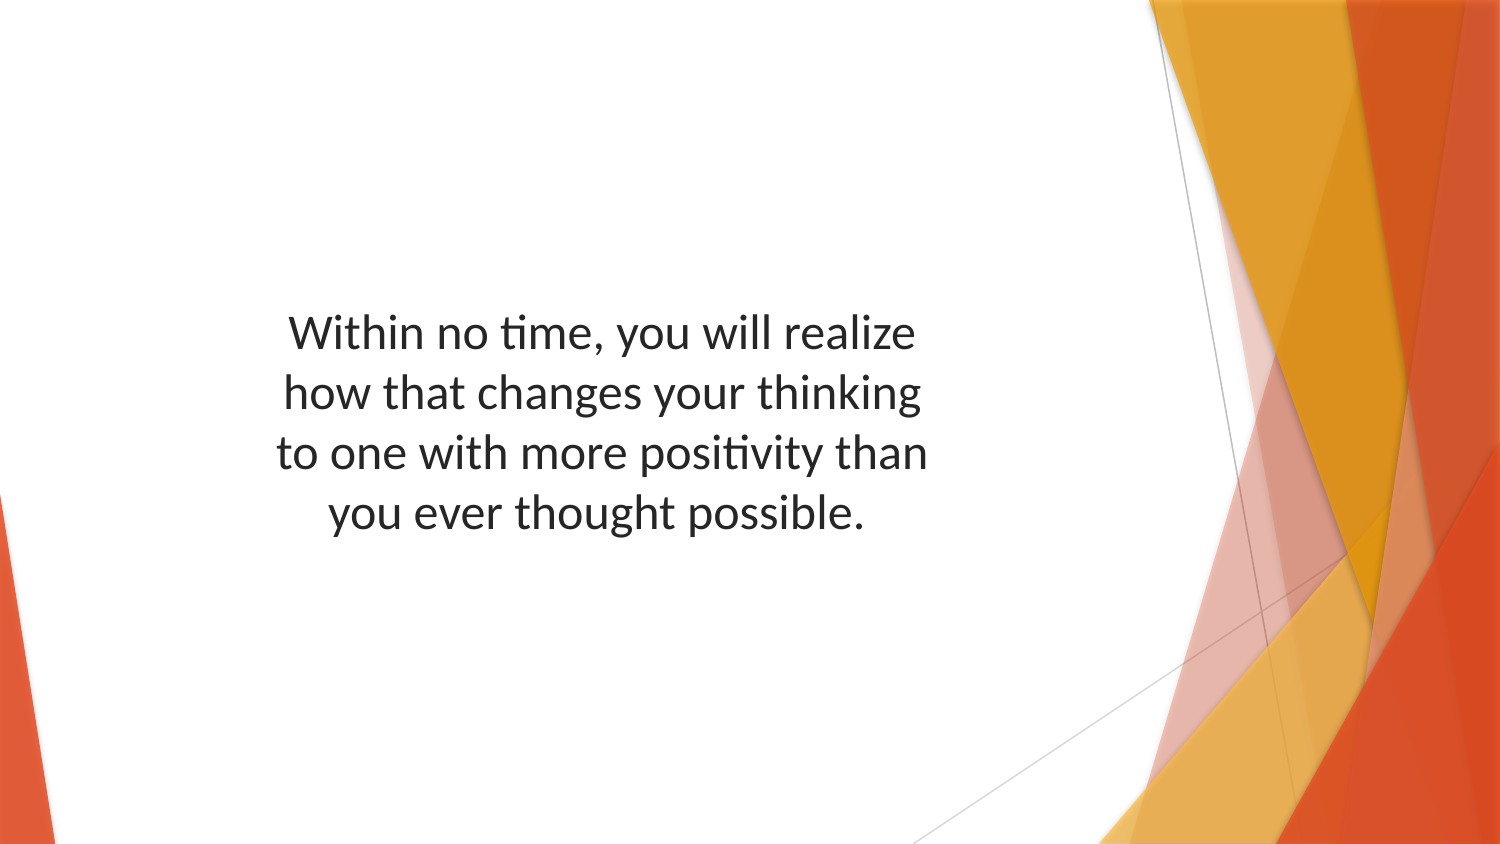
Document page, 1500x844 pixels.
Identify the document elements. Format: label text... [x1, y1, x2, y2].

list Within no time, you will realize how that changes your thinking to one with more positivity than you ever thought possible. [242, 291, 963, 635]
